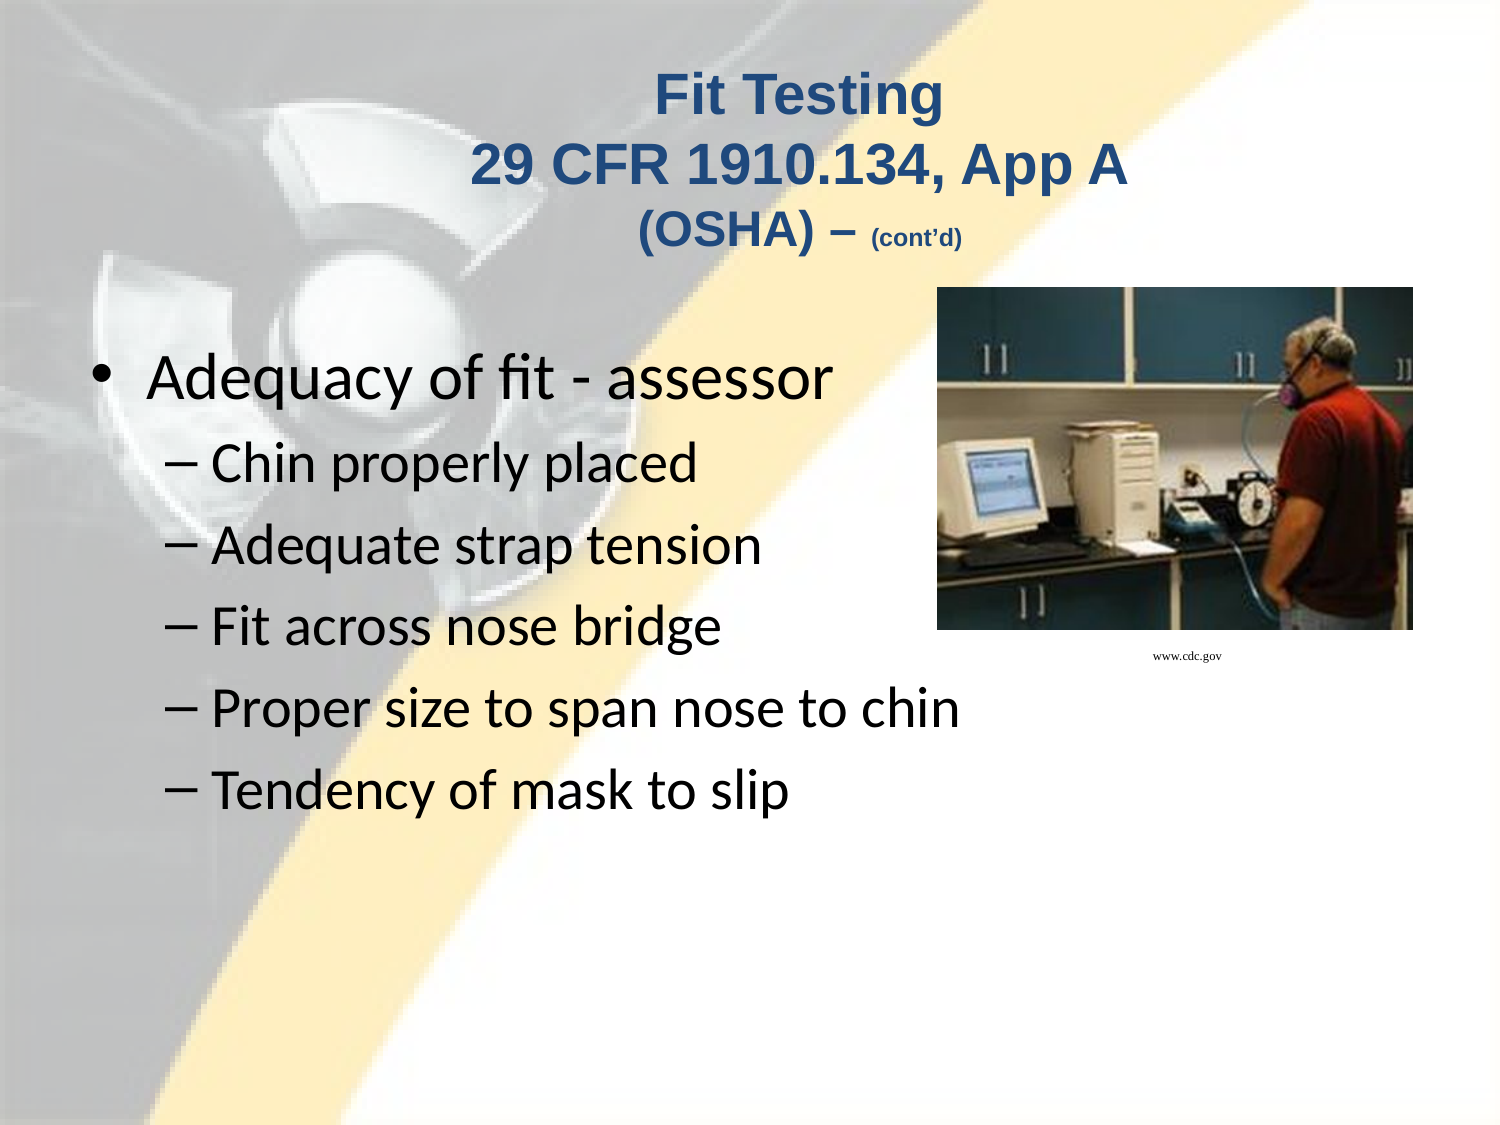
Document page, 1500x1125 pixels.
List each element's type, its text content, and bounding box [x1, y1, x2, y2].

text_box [937, 287, 1413, 671]
text_box Fit Testing 29 CFR 1910.134, App A (OSHA) – (cont’d) [225, 74, 1375, 238]
list Adequacy of fit - assessor Chin properly placed Adequate strap tension Fit across nose bridge Proper size to span nose to chin Tendency of mask to slip [75, 324, 1388, 1000]
